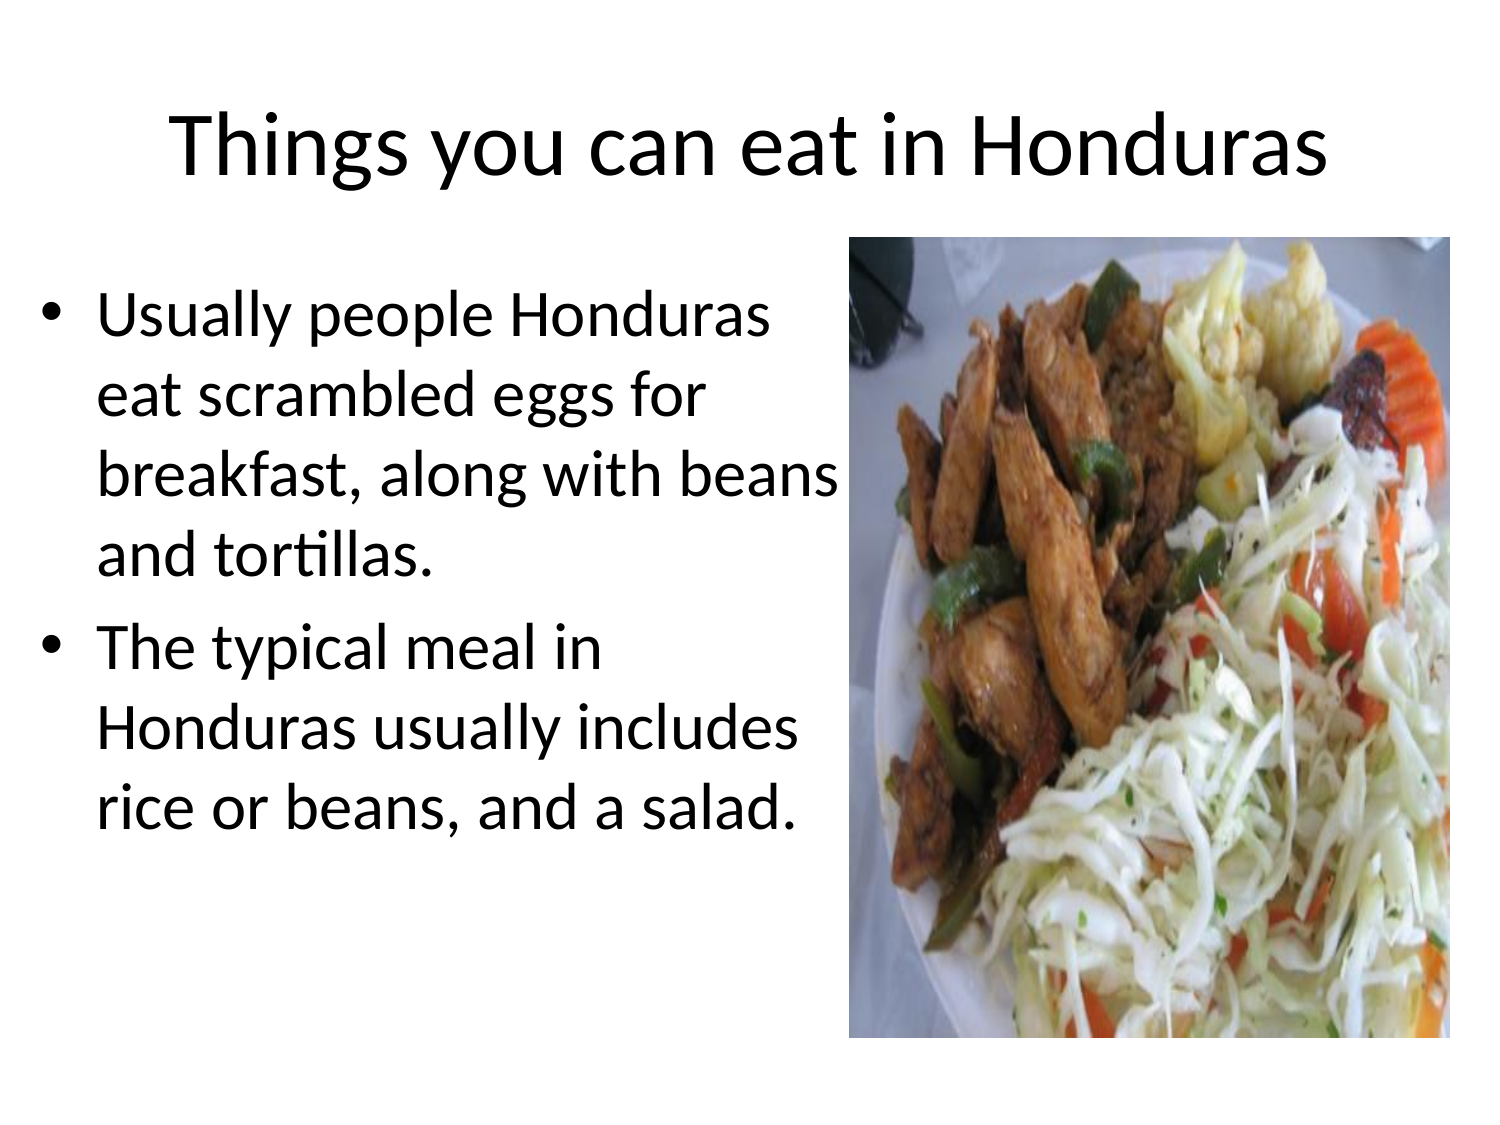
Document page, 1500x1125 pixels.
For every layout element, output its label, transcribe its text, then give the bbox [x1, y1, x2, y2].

list Usually people Honduras eat scrambled eggs for breakfast, along with beans and tortillas. The typical meal in Honduras usually includes rice or beans, and a salad. [24, 262, 888, 1063]
picture [849, 237, 1450, 1038]
title Things you can eat in Honduras [75, 45, 1425, 233]
